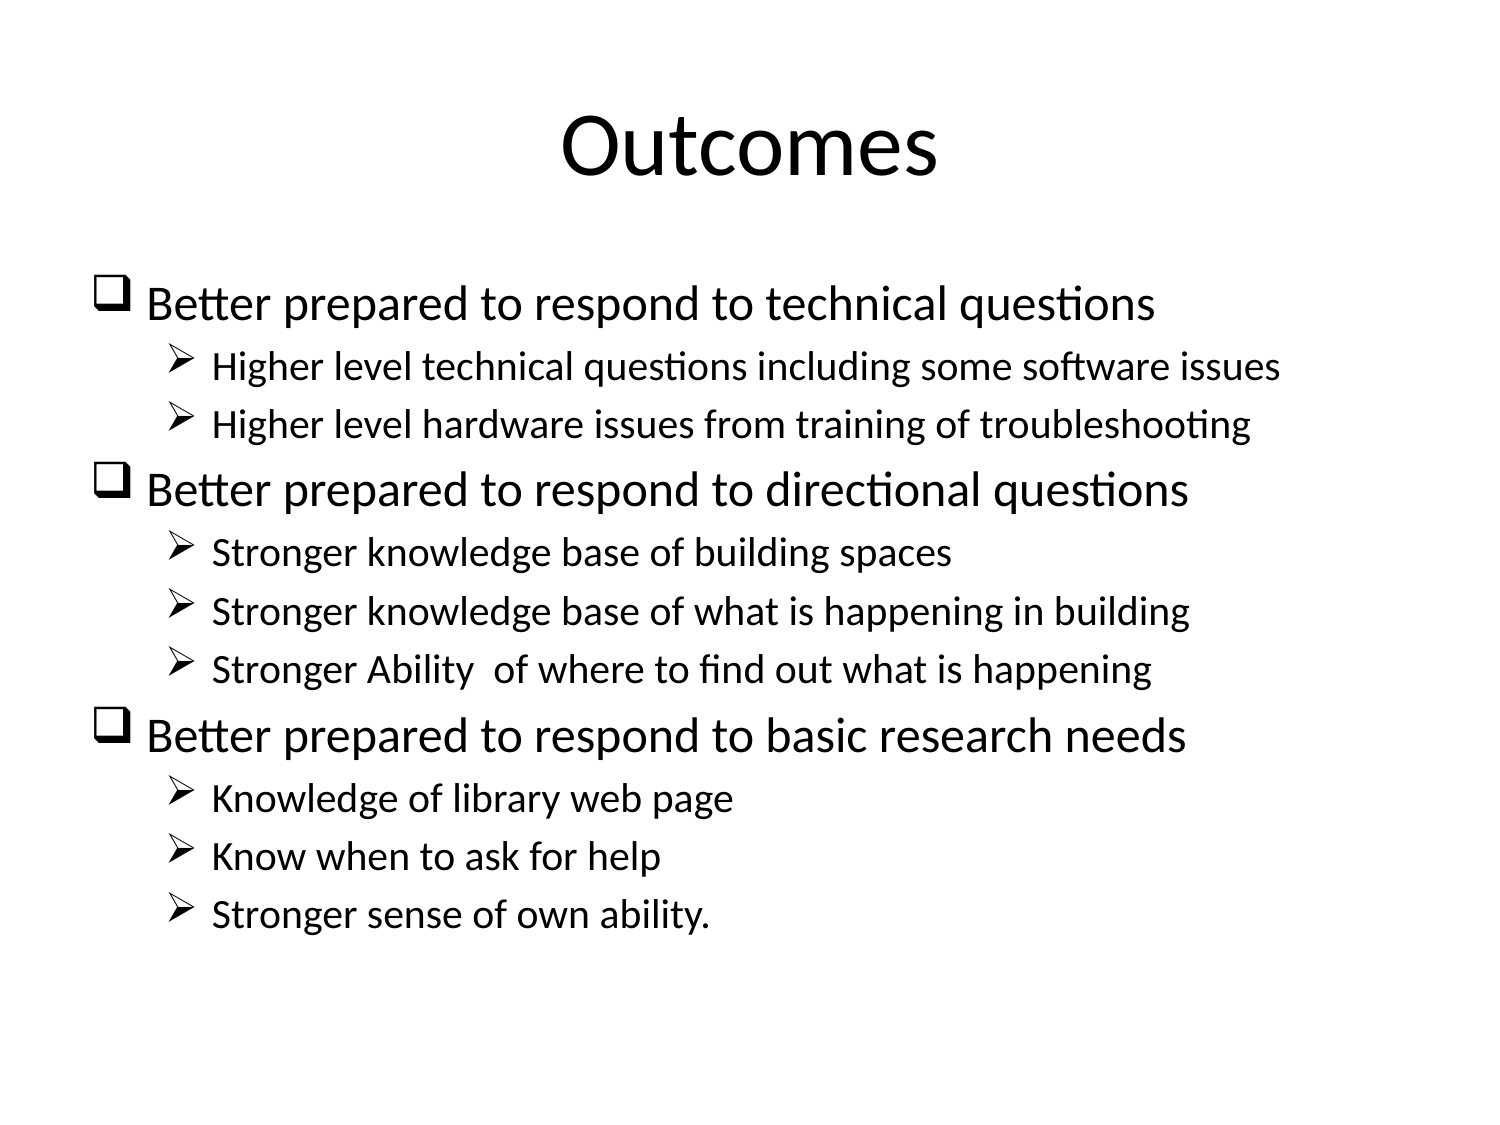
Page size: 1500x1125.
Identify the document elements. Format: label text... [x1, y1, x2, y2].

list Better prepared to respond to technical questions Higher level technical questions including some software issues Higher level hardware issues from training of troubleshooting Better prepared to respond to directional questions Stronger knowledge base of building spaces Stronger knowledge base of what is happening in building Stronger Ability of where to find out what is happening Better prepared to respond to basic research needs Knowledge of library web page Know when to ask for help Stronger sense of own ability. [75, 262, 1425, 1005]
title Outcomes [75, 45, 1425, 233]
